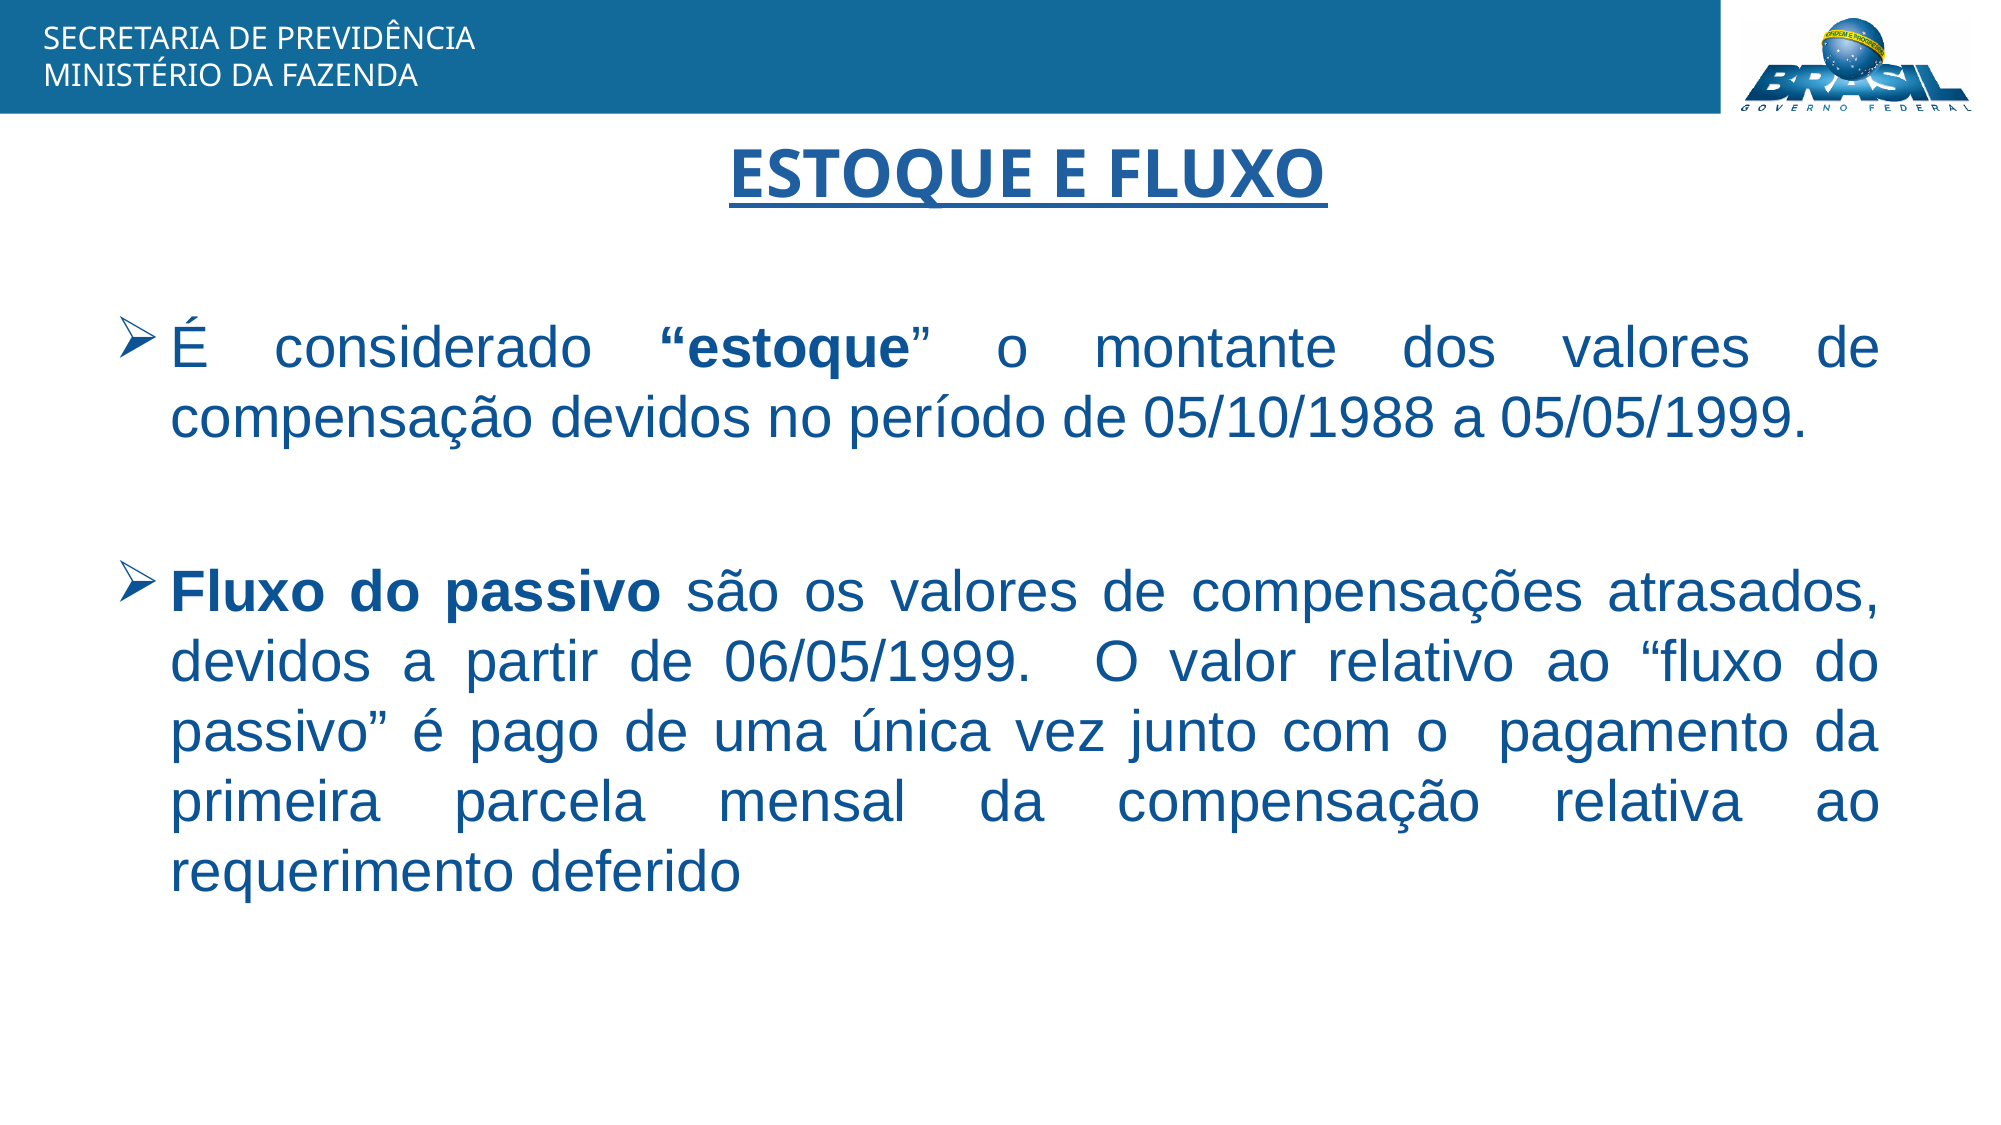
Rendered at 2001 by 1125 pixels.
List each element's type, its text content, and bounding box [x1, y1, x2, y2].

picture [1741, 18, 1972, 111]
text_box ESTOQUE E FLUXO [380, 123, 1676, 219]
text_box Fluxo do passivo são os valores de compensações atrasados, devidos a partir de 06/05/1999. O valor relativo ao “fluxo do passivo” é pago de uma única vez junto com o pagamento da primeira parcela mensal da compensação relativa ao requerimento deferido [100, 545, 1897, 1094]
text_box É considerado “estoque” o montante dos valores de compensação devidos no período de 05/10/1988 a 05/05/1999. [100, 301, 1897, 545]
